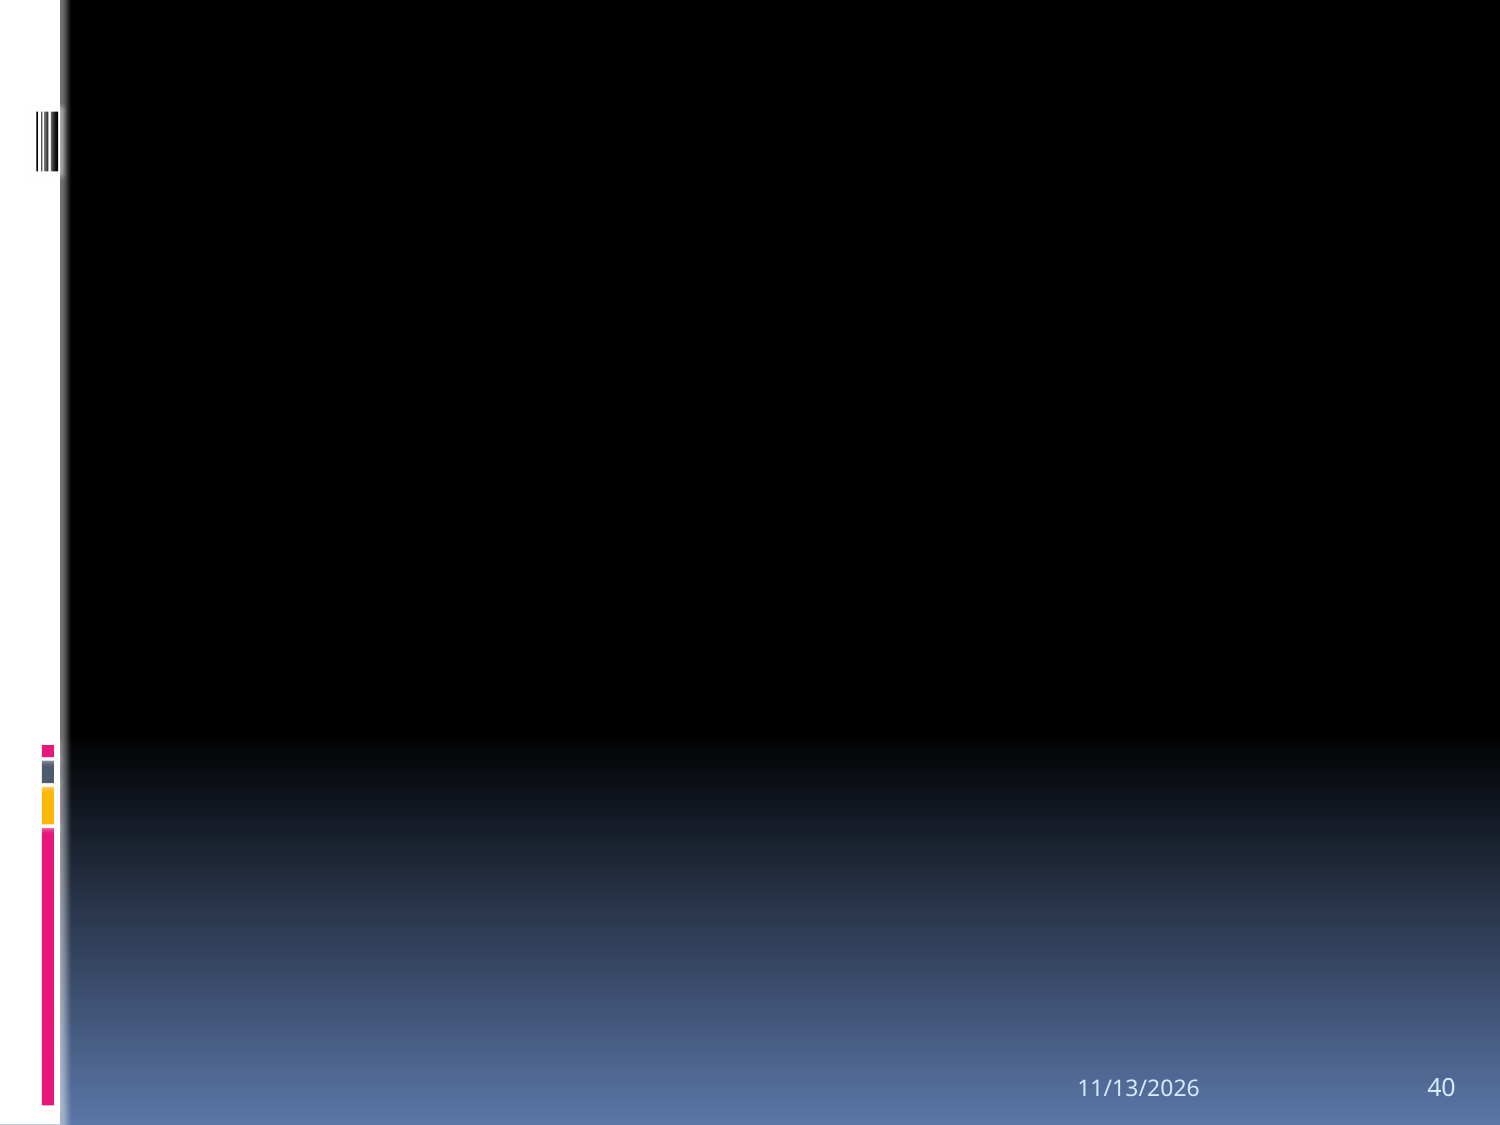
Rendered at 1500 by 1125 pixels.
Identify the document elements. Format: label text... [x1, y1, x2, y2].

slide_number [1062, 1052, 1412, 1113]
slide_number 40 [1412, 1052, 1488, 1113]
